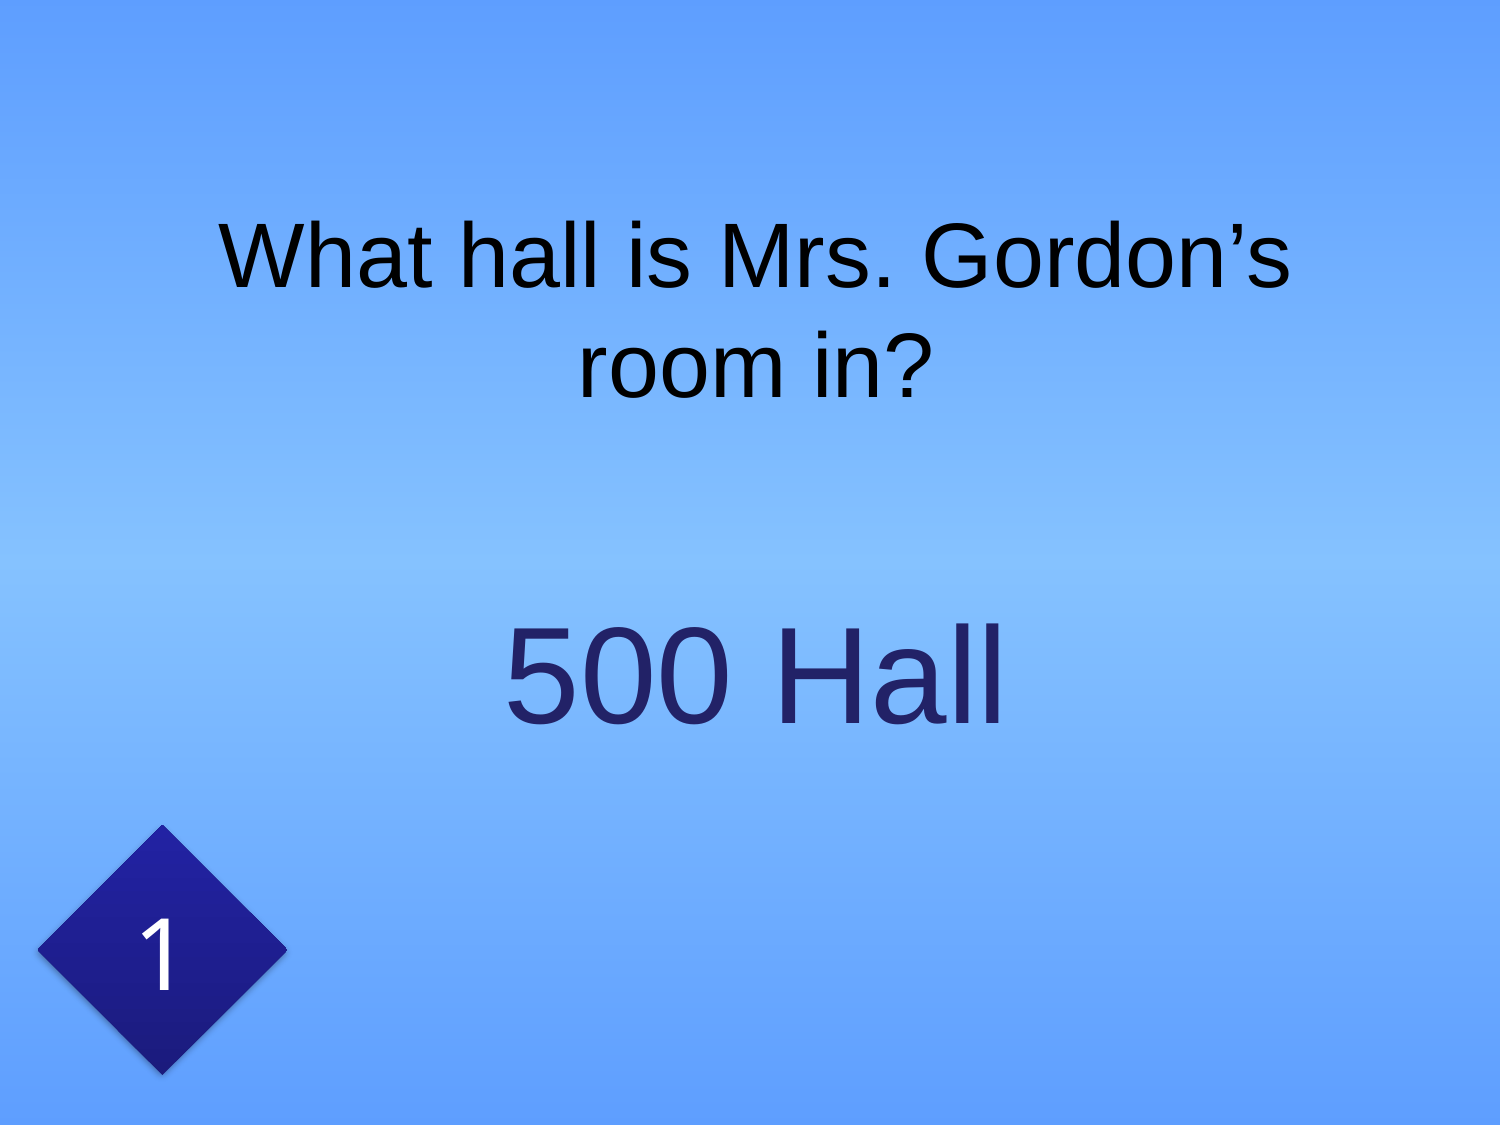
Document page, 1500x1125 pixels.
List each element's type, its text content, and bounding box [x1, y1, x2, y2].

text_box 500 Hall [112, 500, 1400, 838]
text_box 1 [37, 838, 288, 1075]
title What hall is Mrs. Gordon’s room in? [112, 137, 1401, 476]
